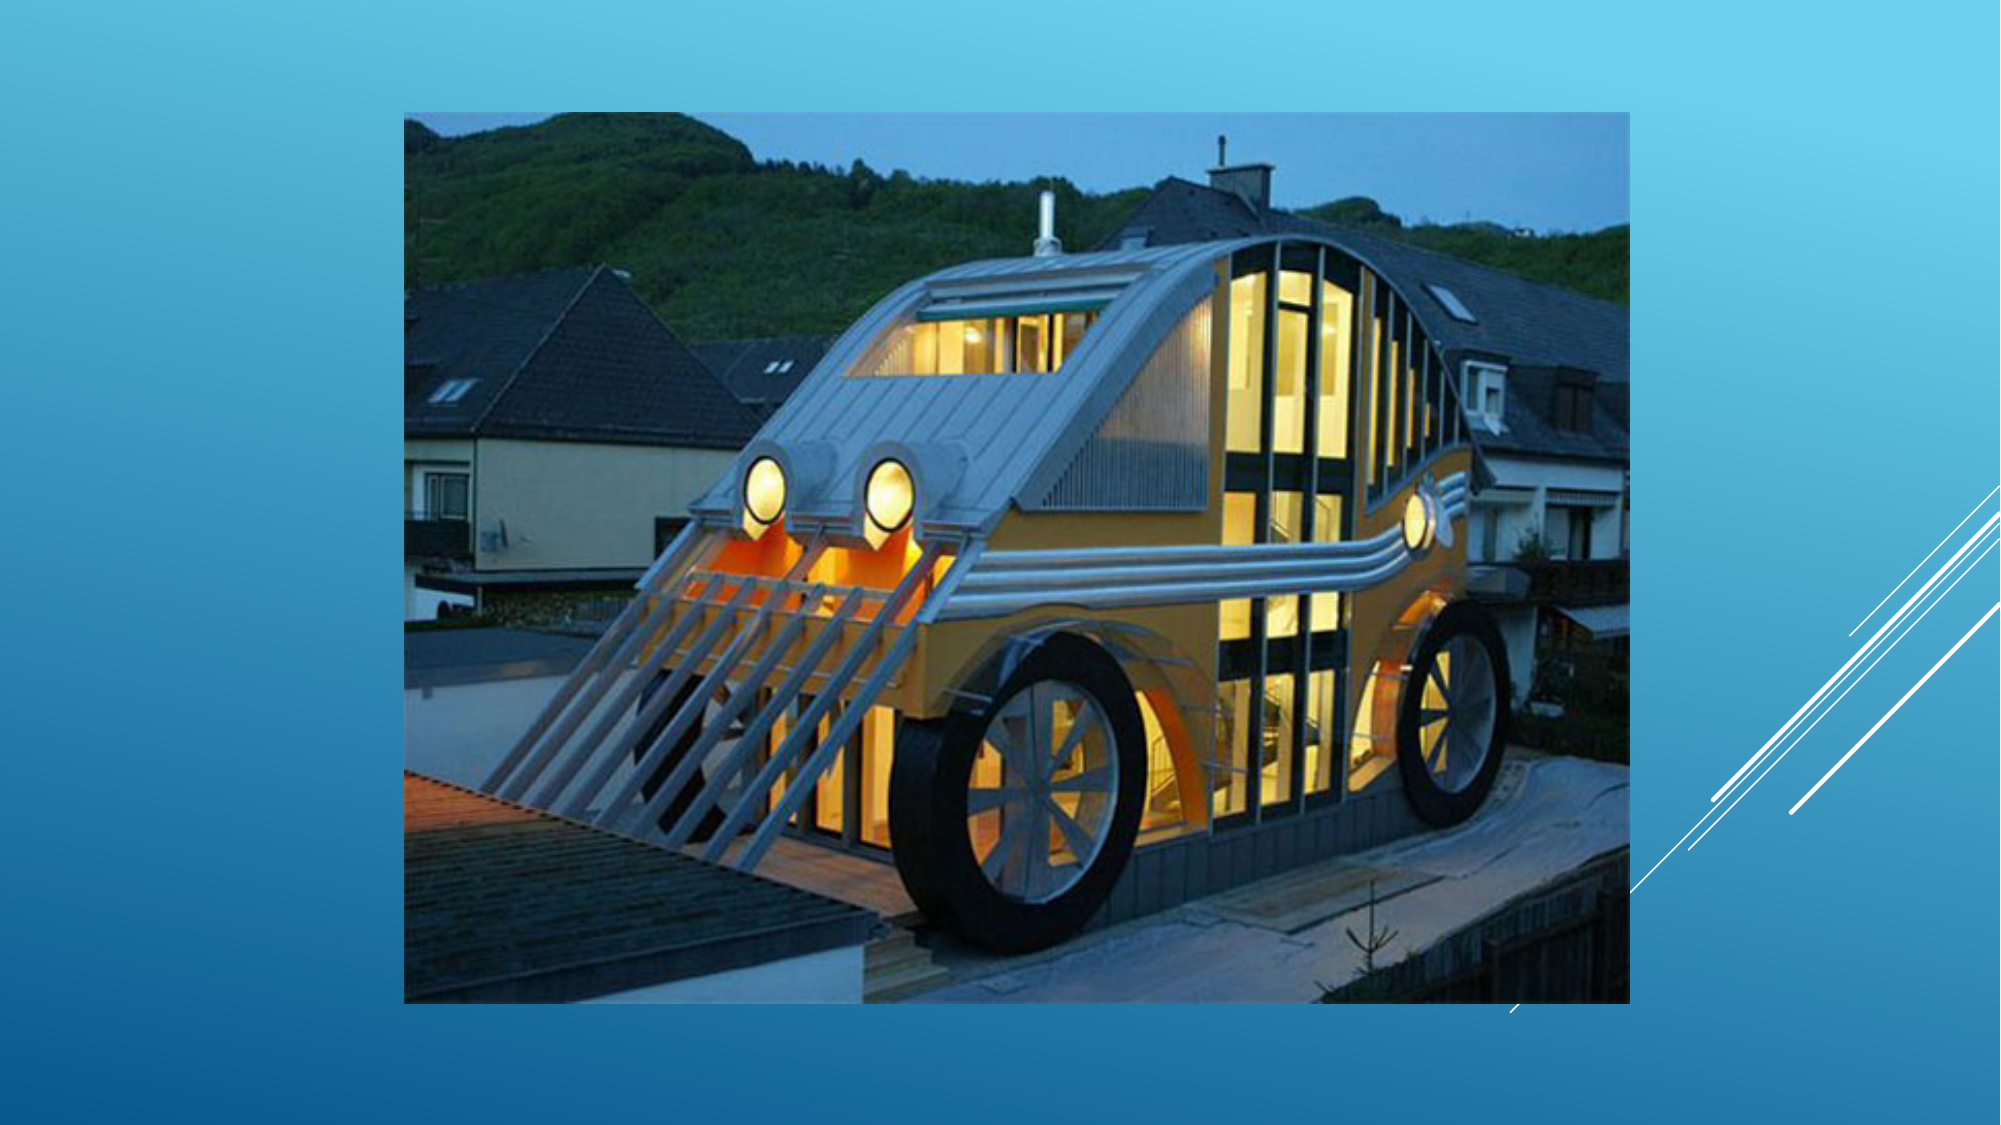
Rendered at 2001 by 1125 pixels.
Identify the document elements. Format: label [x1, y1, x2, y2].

list [404, 112, 1630, 1004]
